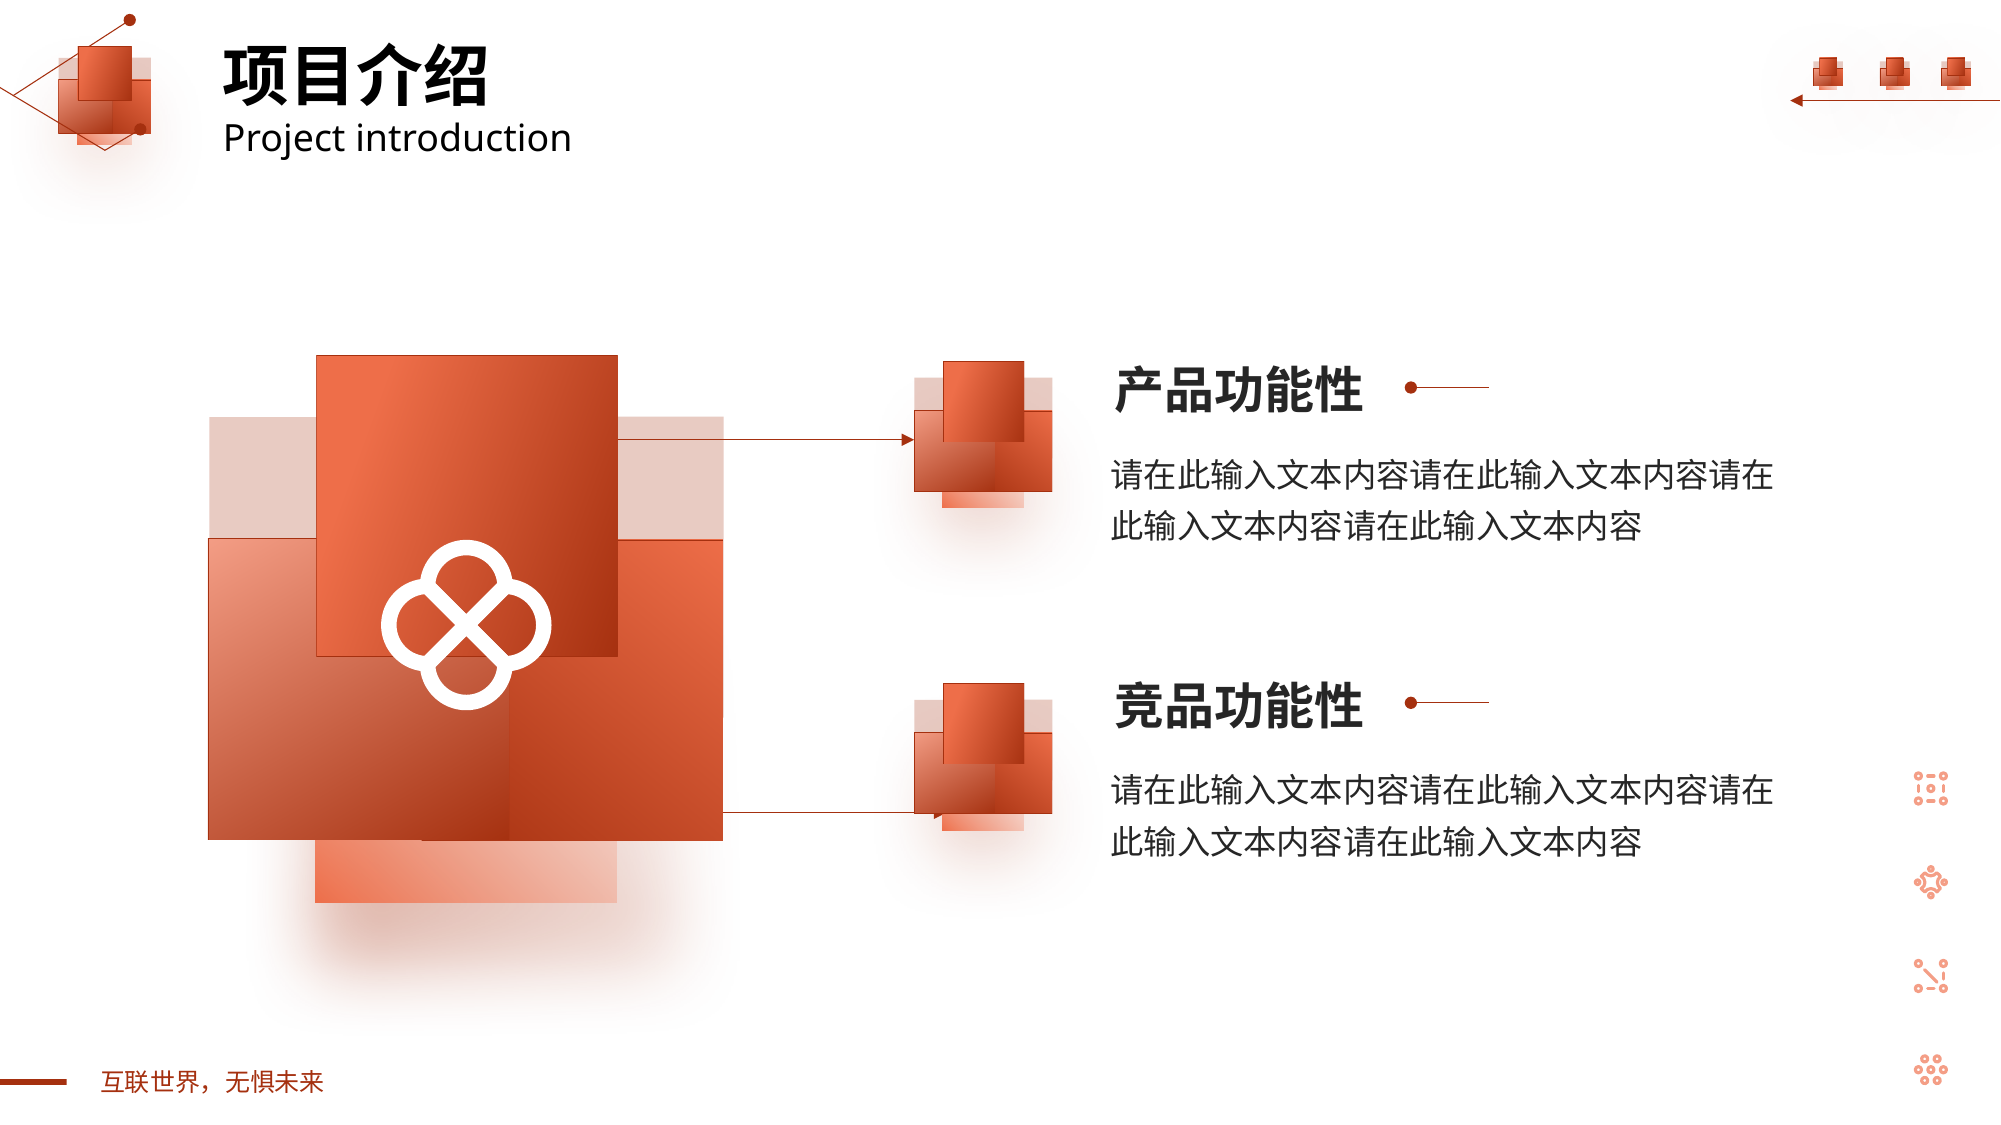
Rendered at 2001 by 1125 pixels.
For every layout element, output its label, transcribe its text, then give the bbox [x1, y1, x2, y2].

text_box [914, 361, 1053, 509]
text_box 请在此输入文本内容请在此输入文本内容请在此输入文本内容请在此输入文本内容 [1095, 749, 1806, 866]
text_box 产品功能性 [1107, 355, 1444, 424]
text_box 请在此输入文本内容请在此输入文本内容请在此输入文本内容请在此输入文本内容 [1095, 434, 1806, 550]
list Project introduction [207, 111, 858, 168]
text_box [914, 683, 1053, 831]
list 项目介绍 [207, 35, 967, 124]
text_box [388, 547, 544, 703]
text_box 竞品功能性 [1107, 670, 1444, 739]
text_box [207, 355, 724, 903]
